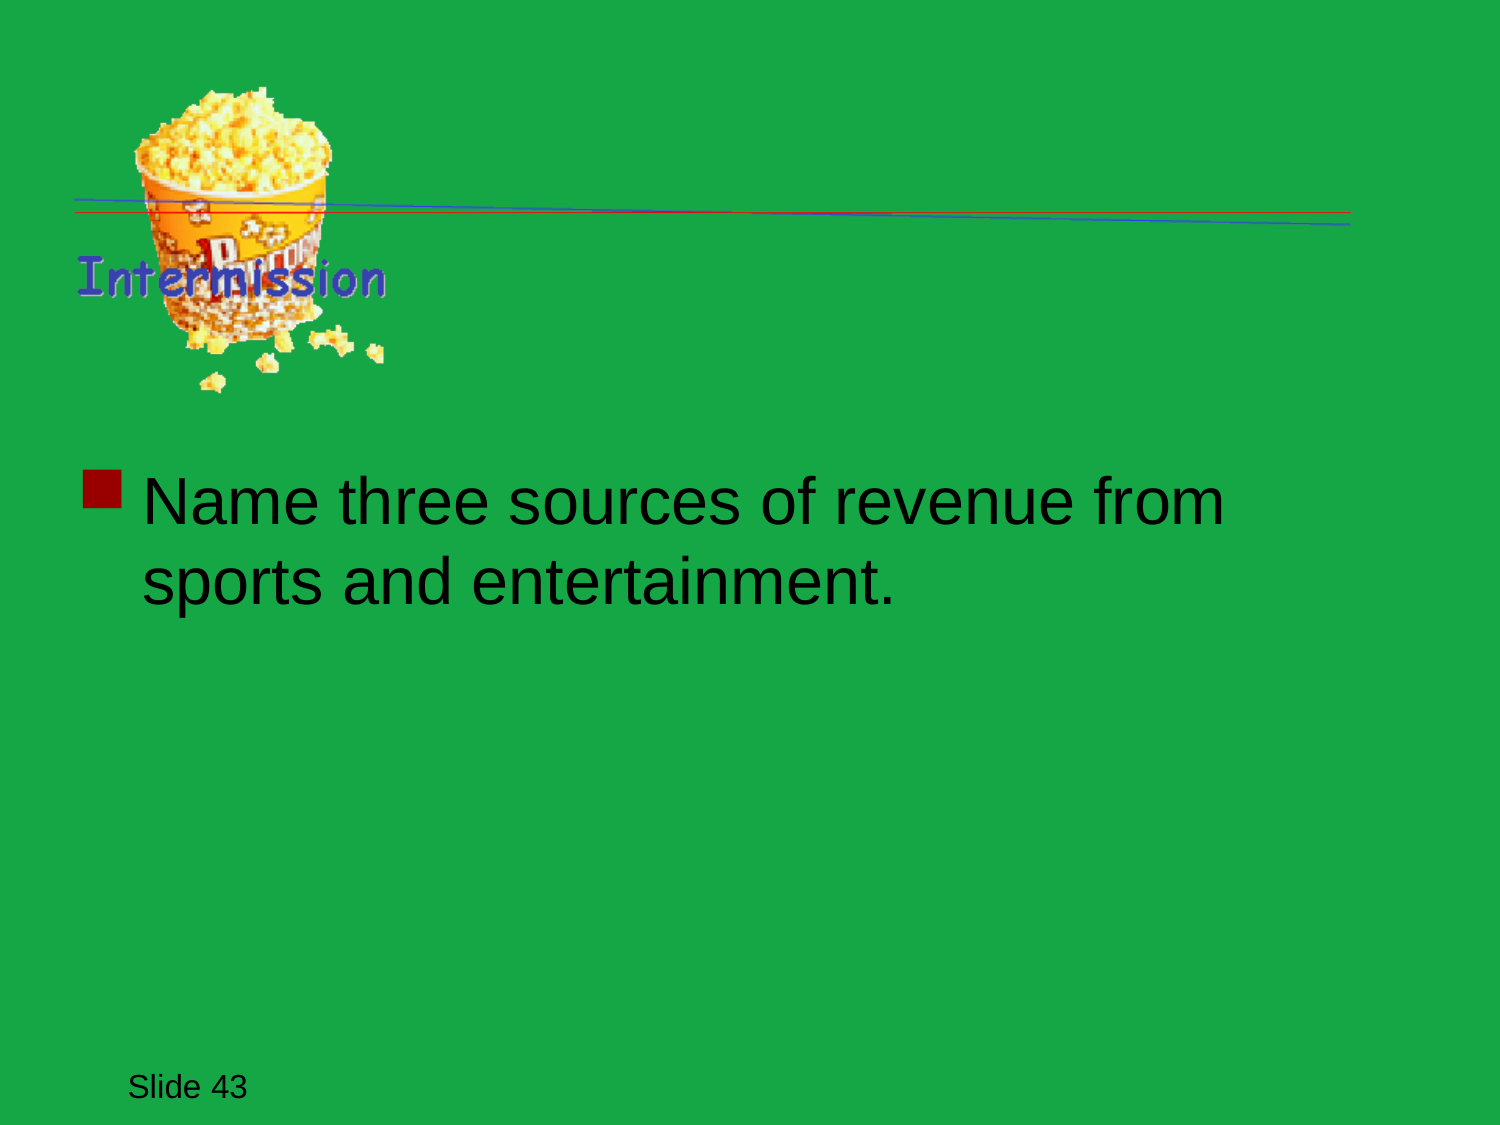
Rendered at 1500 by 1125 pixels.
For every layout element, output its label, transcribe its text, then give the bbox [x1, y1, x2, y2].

list Name three sources of revenue from sports and entertainment. [62, 450, 1375, 1025]
slide_number Slide 43 [112, 1037, 425, 1113]
picture [62, 74, 1352, 451]
